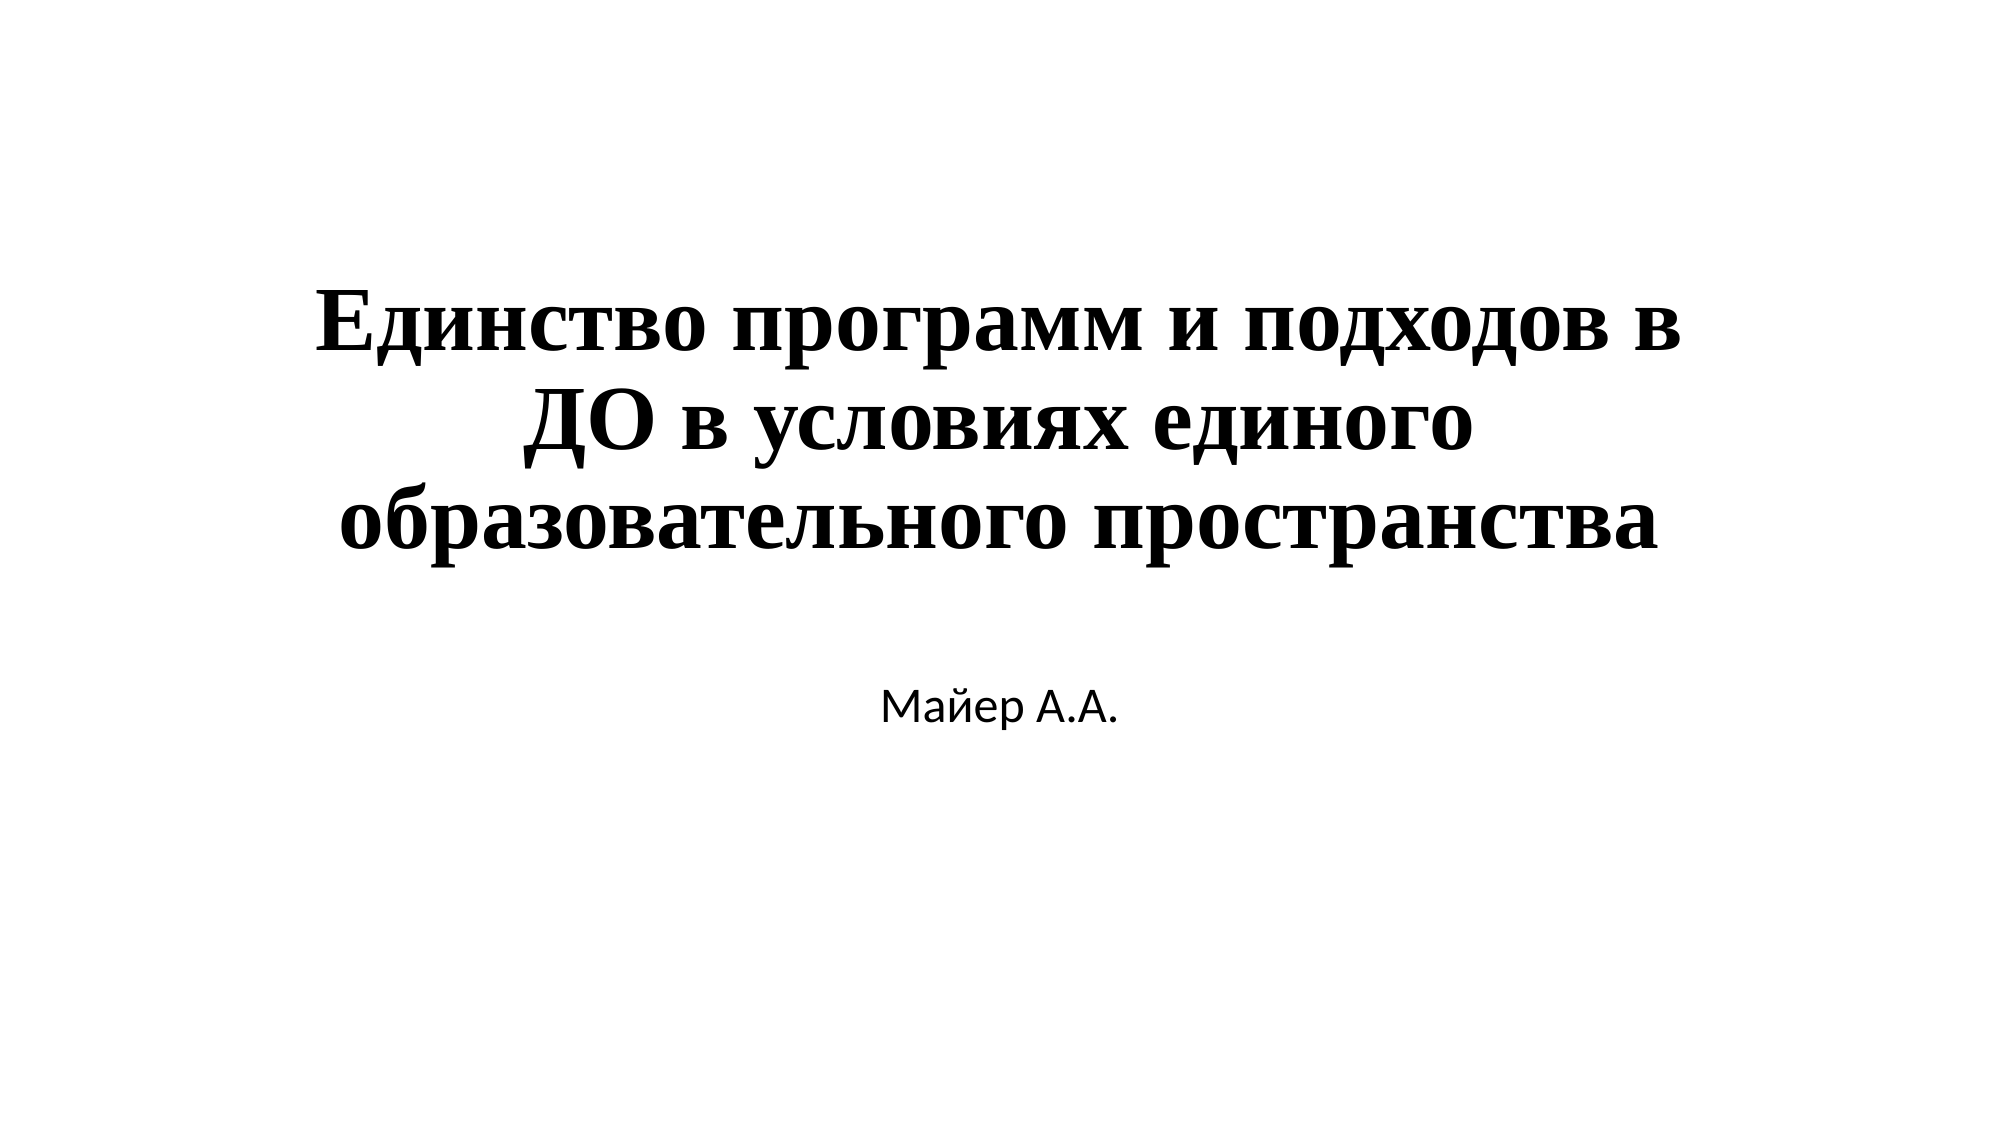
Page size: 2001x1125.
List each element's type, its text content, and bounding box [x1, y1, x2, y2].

title Единство программ и подходов в ДО в условиях единого образовательного пространства [249, 184, 1750, 576]
subtitle Майер А.А. [249, 590, 1750, 863]
